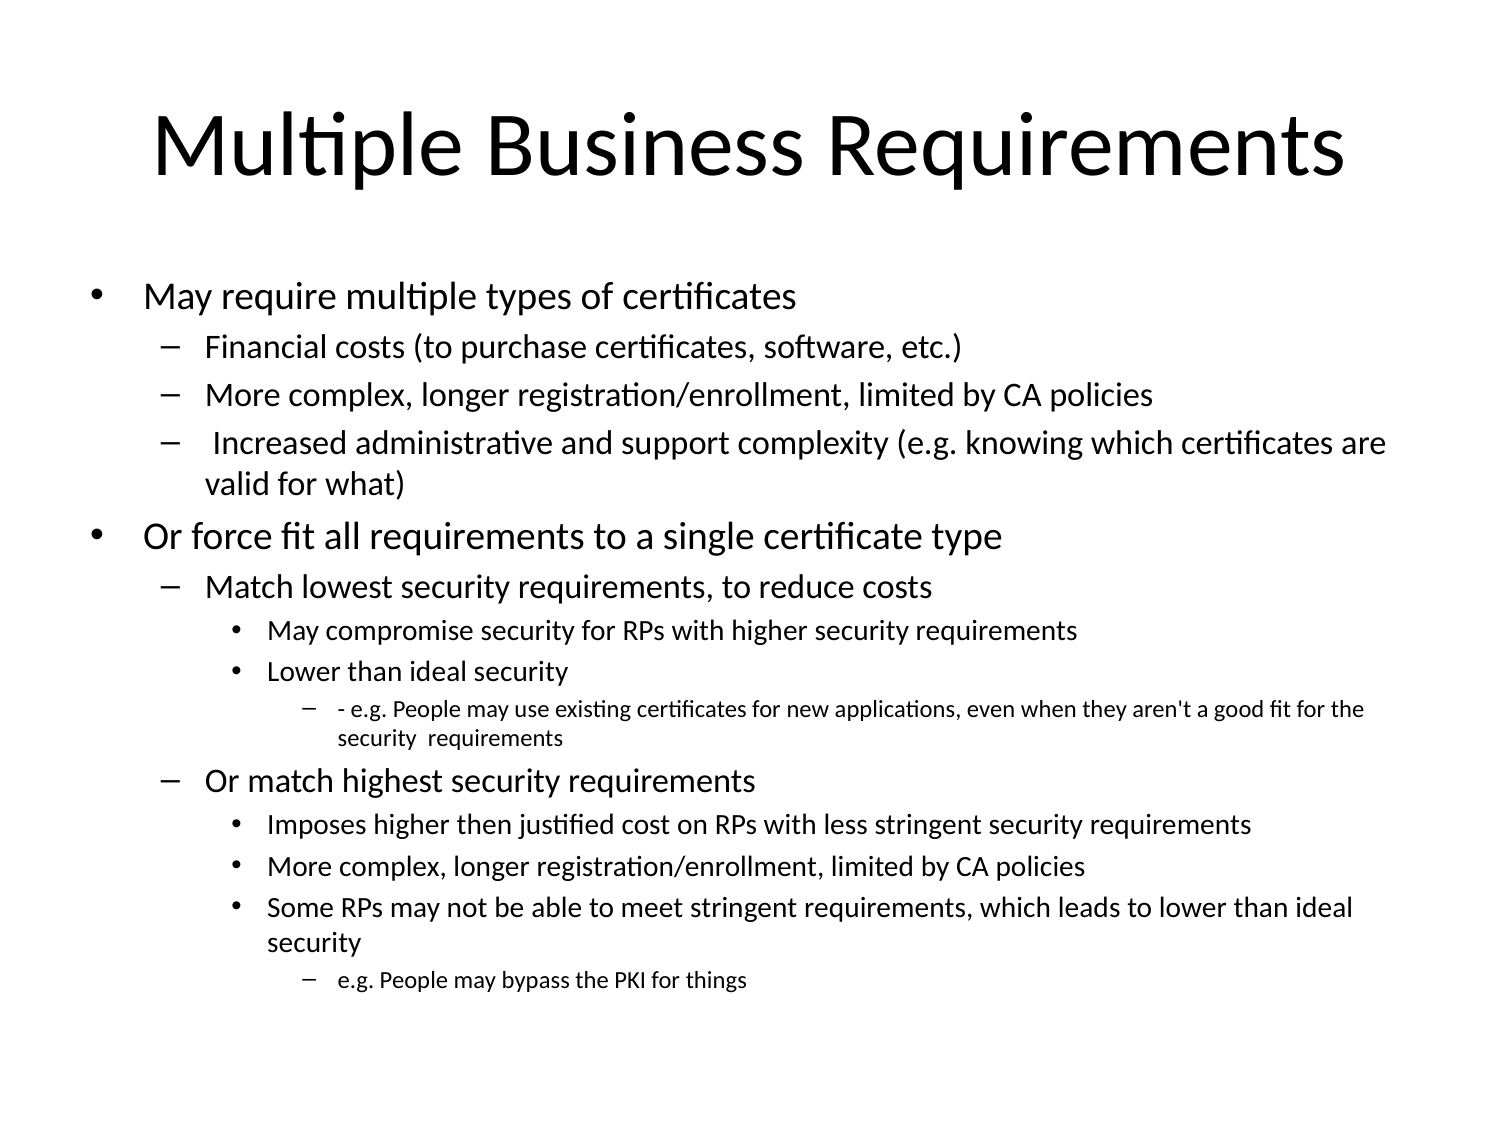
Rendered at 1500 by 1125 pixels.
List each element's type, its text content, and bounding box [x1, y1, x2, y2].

title Multiple Business Requirements [75, 45, 1425, 233]
list May require multiple types of certificates Financial costs (to purchase certificates, software, etc.) More complex, longer registration/enrollment, limited by CA policies Increased administrative and support complexity (e.g. knowing which certificates are valid for what) Or force fit all requirements to a single certificate type Match lowest security requirements, to reduce costs May compromise security for RPs with higher security requirements Lower than ideal security - e.g. People may use existing certificates for new applications, even when they aren't a good fit for the security requirements Or match highest security requirements Imposes higher then justified cost on RPs with less stringent security requirements More complex, longer registration/enrollment, limited by CA policies Some RPs may not be able to meet stringent requirements, which leads to lower than ideal security e.g. People may bypass the PKI for things [75, 262, 1425, 1005]
